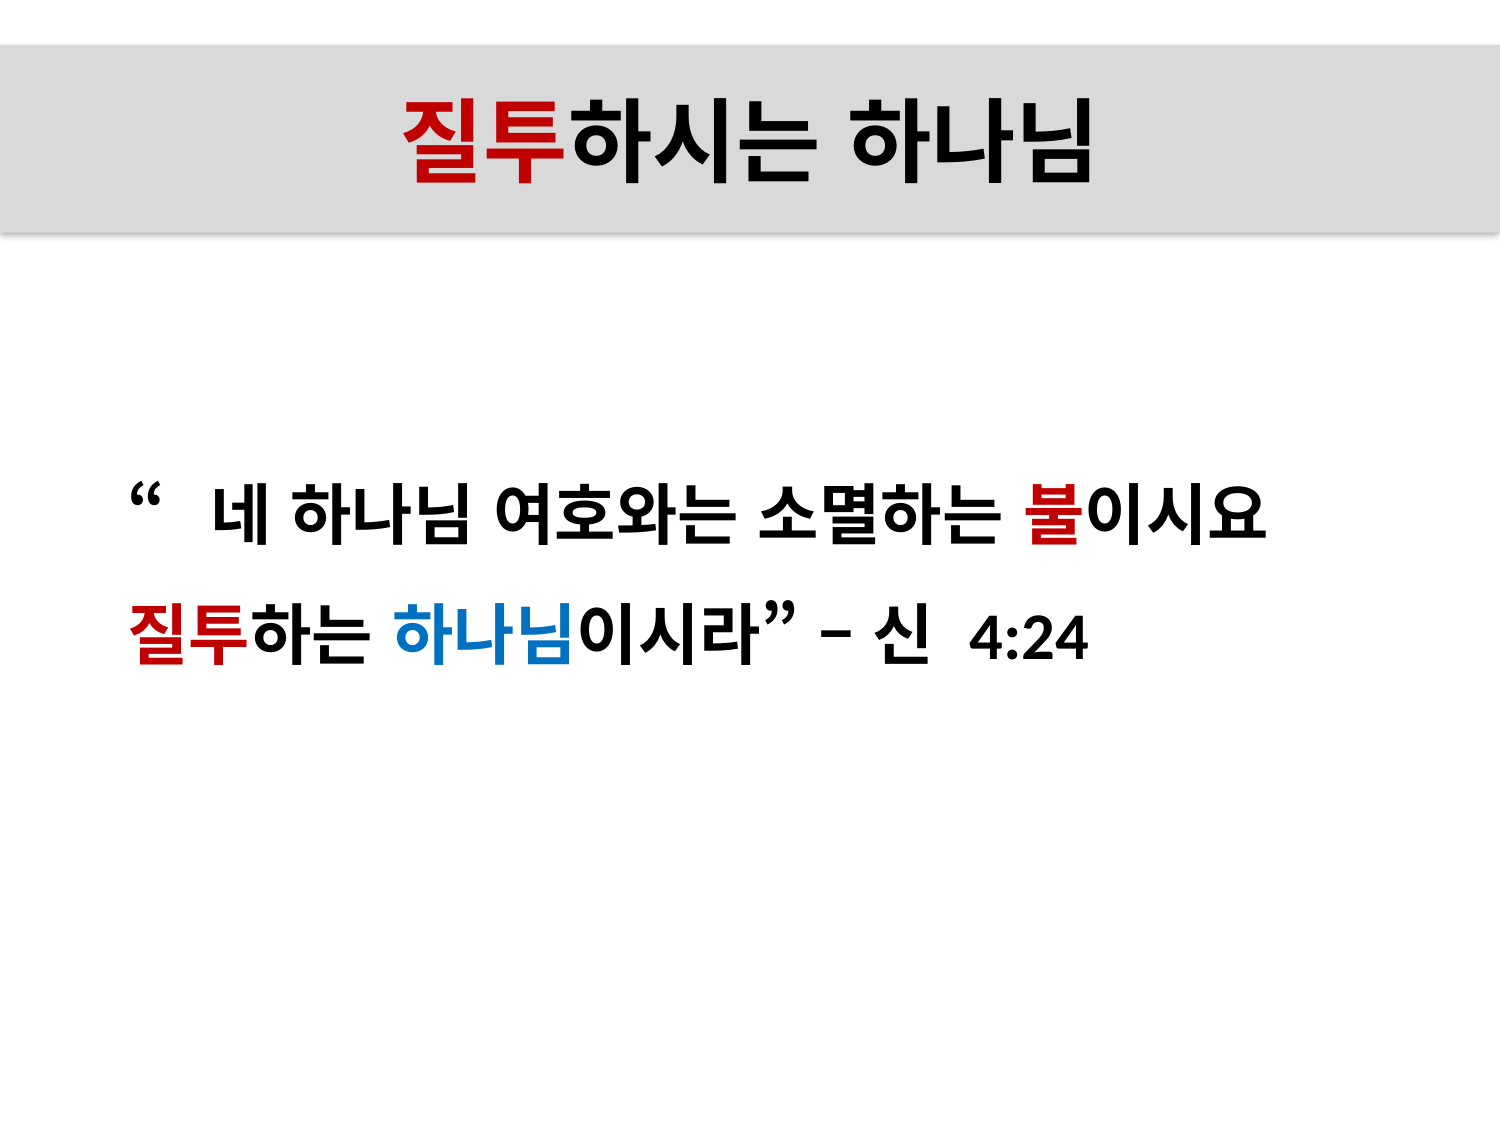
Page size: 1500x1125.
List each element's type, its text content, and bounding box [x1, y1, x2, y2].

title 질투하시는 하나님 [0, 44, 1500, 233]
list “네 하나님 여호와는 소멸하는 불이시요 질투하는 하나님이시라” – 신 4:24 [112, 425, 1463, 1125]
